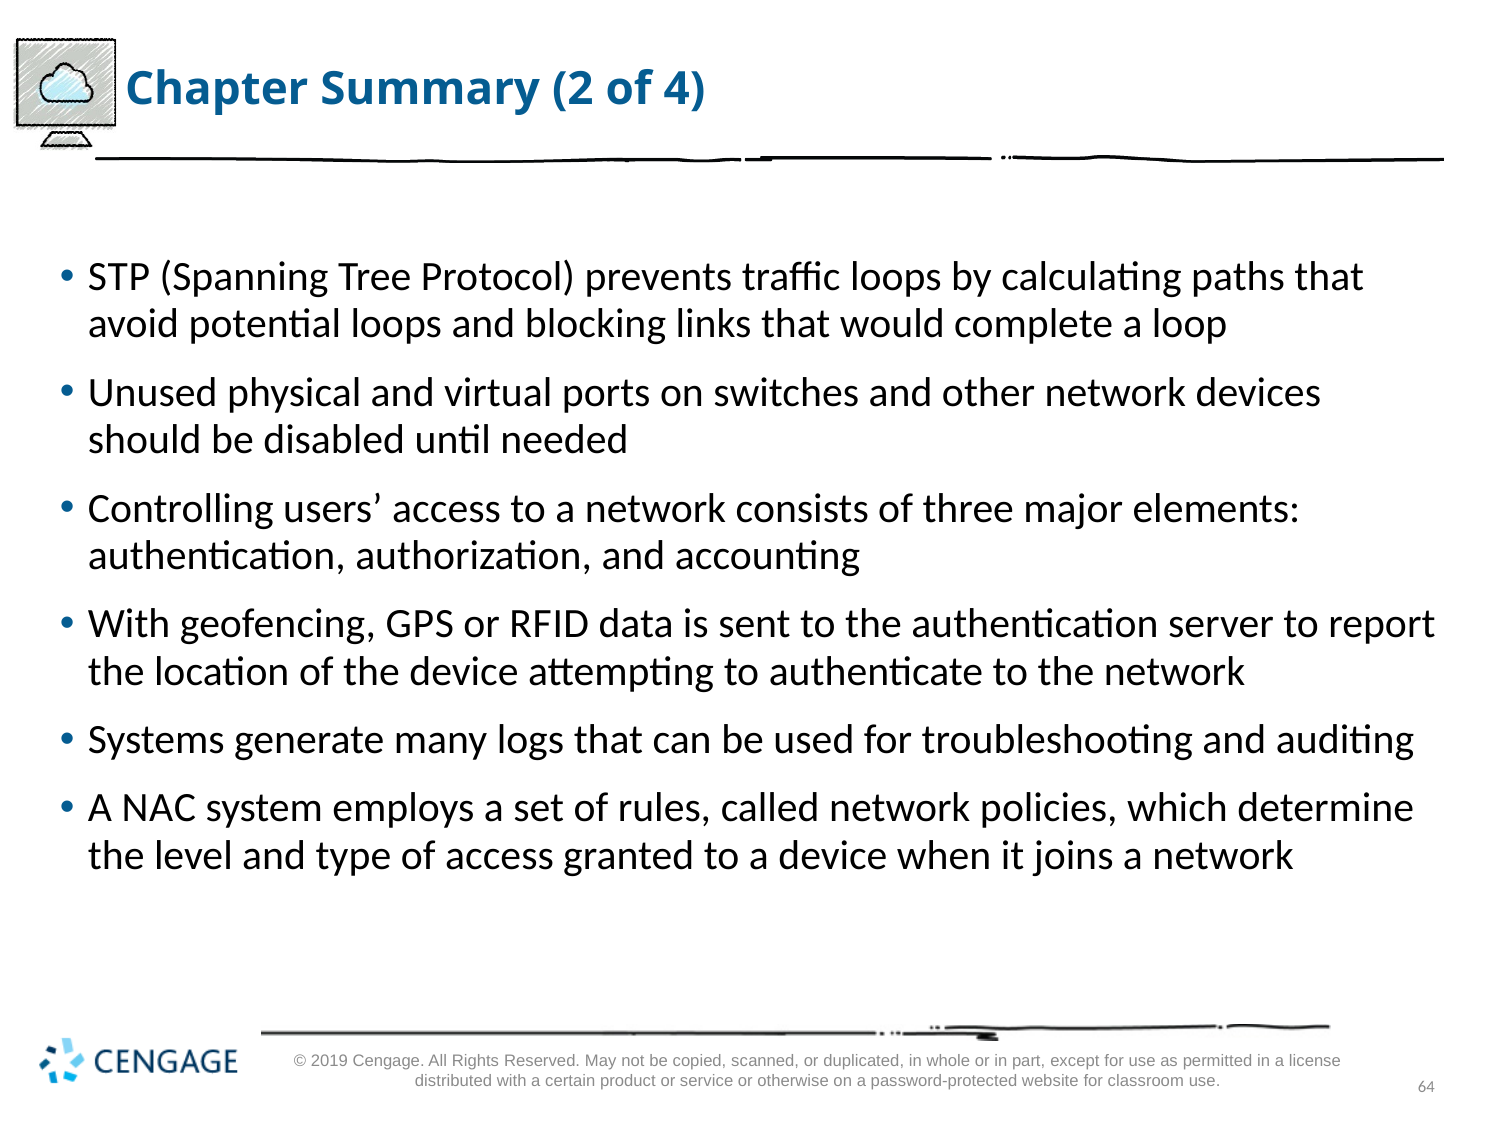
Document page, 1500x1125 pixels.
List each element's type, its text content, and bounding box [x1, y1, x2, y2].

title Chapter Summary (2 of 4) [125, 66, 1442, 116]
list S T P (Spanning Tree Protocol) prevents traffic loops by calculating paths that avoid potential loops and blocking links that would complete a loop Unused physical and virtual ports on switches and other network devices should be disabled until needed Controlling users’ access to a network consists of three major elements: authentication, authorization, and accounting With geofencing, G P S or R F I D data is sent to the authentication server to report the location of the device attempting to authenticate to the network Systems generate many logs that can be used for troubleshooting and auditing A N A C system employs a set of rules, called network policies, which determine the level and type of access granted to a device when it joins a network [59, 252, 1441, 907]
footer © 2019 Cengage. All Rights Reserved. May not be copied, scanned, or duplicated, in whole or in part, except for use as permitted in a license distributed with a certain product or service or otherwise on a password-protected website for classroom use. [262, 1050, 1375, 1091]
picture [95, 155, 1444, 163]
picture [261, 1024, 1331, 1041]
picture [13, 36, 117, 151]
picture [19, 1024, 250, 1096]
